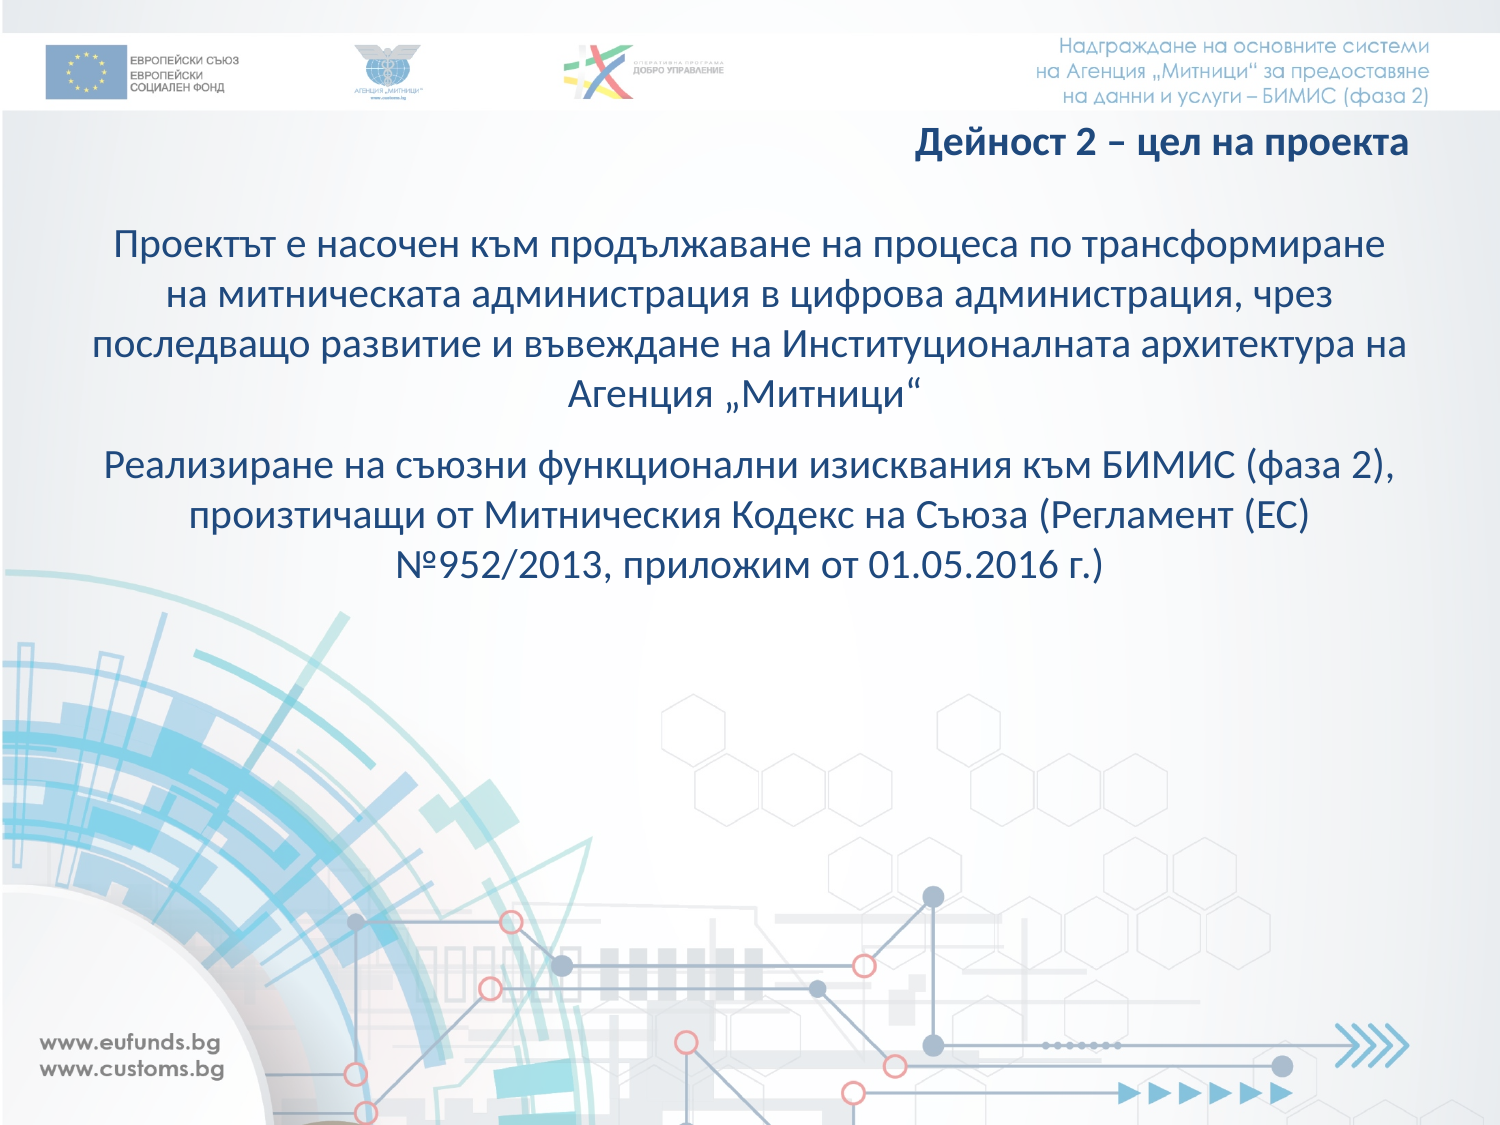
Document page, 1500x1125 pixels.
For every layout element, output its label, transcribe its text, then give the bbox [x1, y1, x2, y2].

title Дейност 2 – цел на проекта [75, 45, 1425, 208]
list Проектът е насочен към продължаване на процеса по трансформиране на митническата администрация в цифрова администрация, чрез последващо развитие и въвеждане на Институционалната архитектура на Агенция „Митници“ Реализиране на съюзни функционални изисквания към БИМИС (фаза 2), произтичащи от Митническия Кодекс на Съюза (Регламент (ЕС) №952/2013, приложим от 01.05.2016 г.) [75, 208, 1425, 1005]
